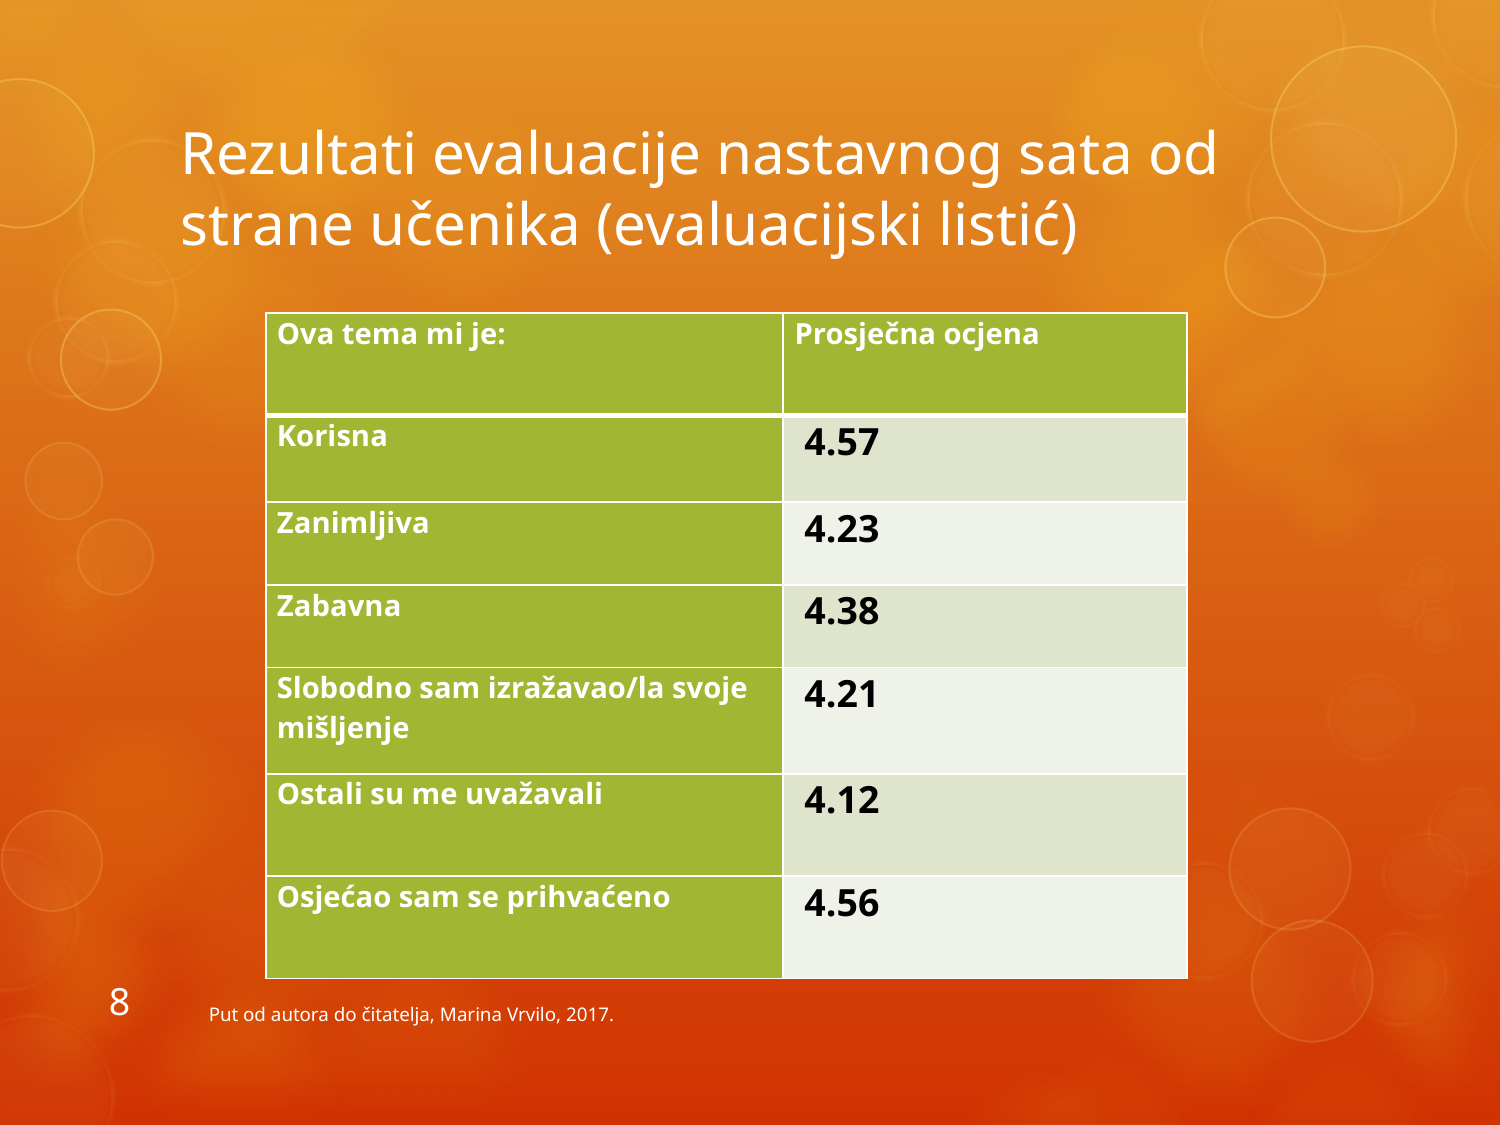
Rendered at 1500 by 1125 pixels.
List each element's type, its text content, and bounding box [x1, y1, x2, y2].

table_cell Zabavna [267, 586, 782, 667]
table_cell 4.57 [784, 418, 1186, 501]
table_cell Korisna [267, 418, 782, 501]
table_header Prosječna ocjena [784, 314, 1186, 413]
table_cell 4.38 [784, 586, 1186, 667]
table_cell 4.56 [784, 877, 1186, 978]
table_cell 4.21 [784, 668, 1186, 773]
slide_number 8 [93, 976, 194, 1037]
footer Put od autora do čitatelja, Marina Vrvilo, 2017. [194, 976, 1056, 1037]
table_cell 4.23 [784, 503, 1186, 584]
title Rezultati evaluacije nastavnog sata od strane učenika (evaluacijski listić) [165, 110, 1335, 263]
table_header Ova tema mi je: [267, 314, 782, 413]
table_cell 4.12 [784, 775, 1186, 875]
table_cell Osjećao sam se prihvaćeno [267, 877, 782, 976]
table_cell Ostali su me uvažavali [267, 775, 782, 875]
table_cell Slobodno sam izražavao/la svoje mišljenje [267, 668, 782, 773]
table_cell Zanimljiva [267, 503, 782, 584]
